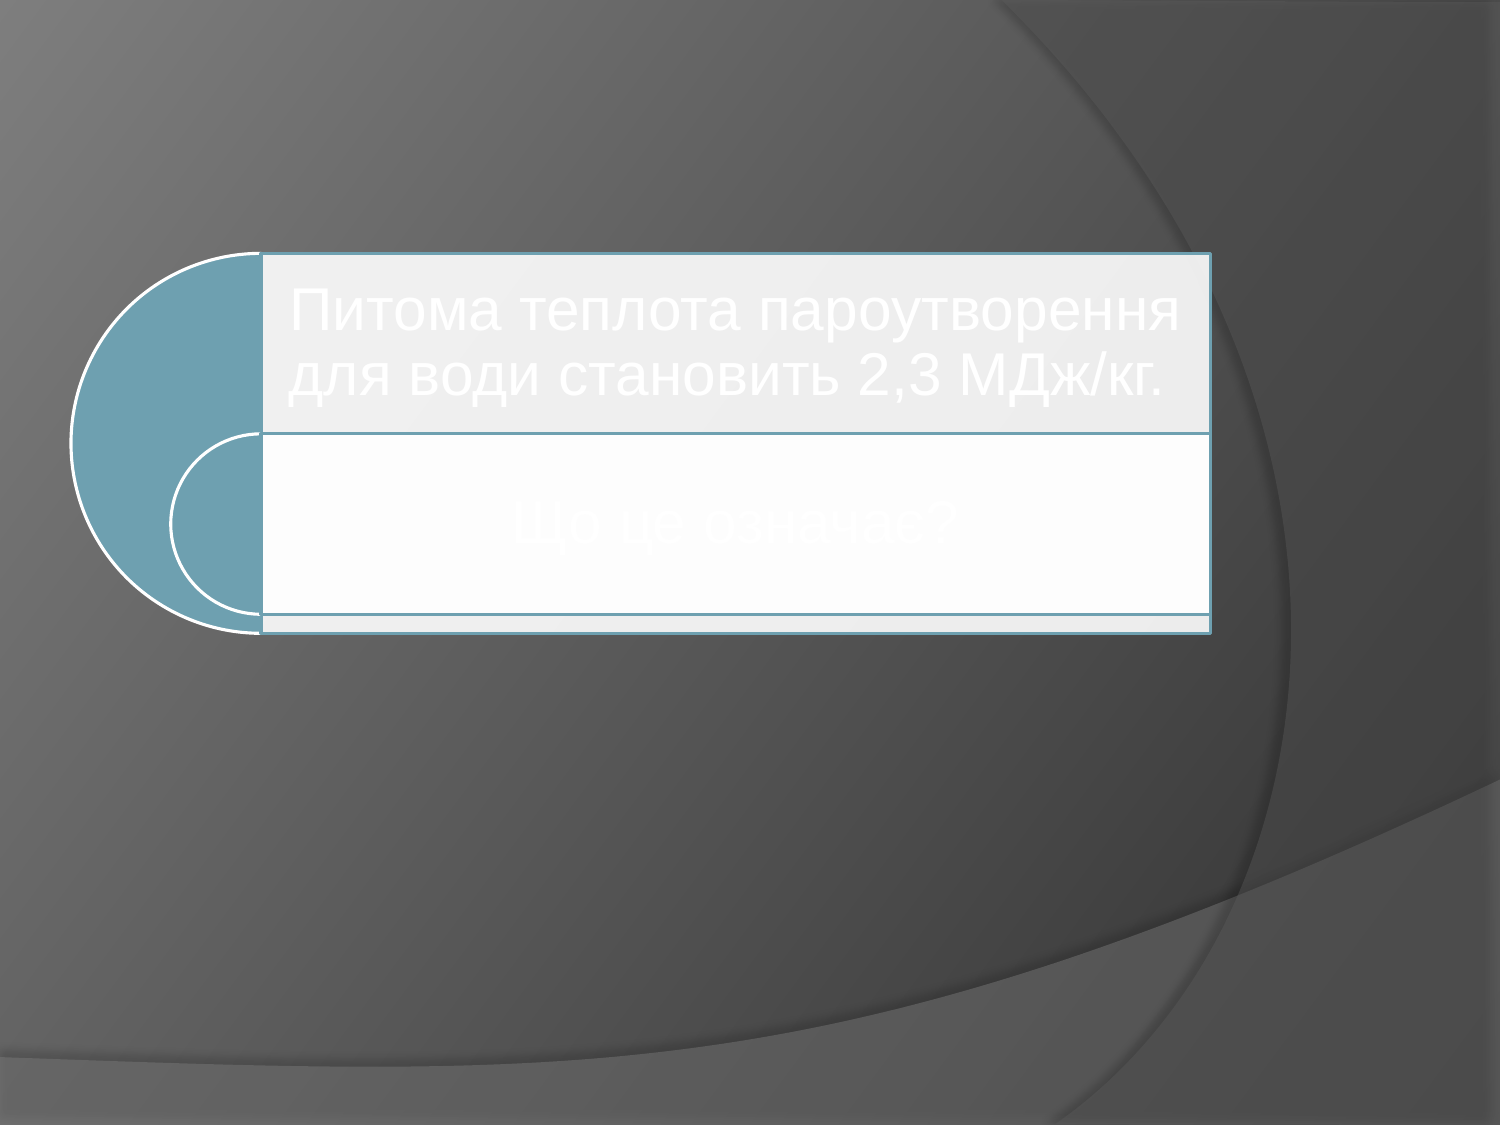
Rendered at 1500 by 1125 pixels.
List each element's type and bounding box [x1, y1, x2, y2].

text_box [70, 253, 1211, 634]
